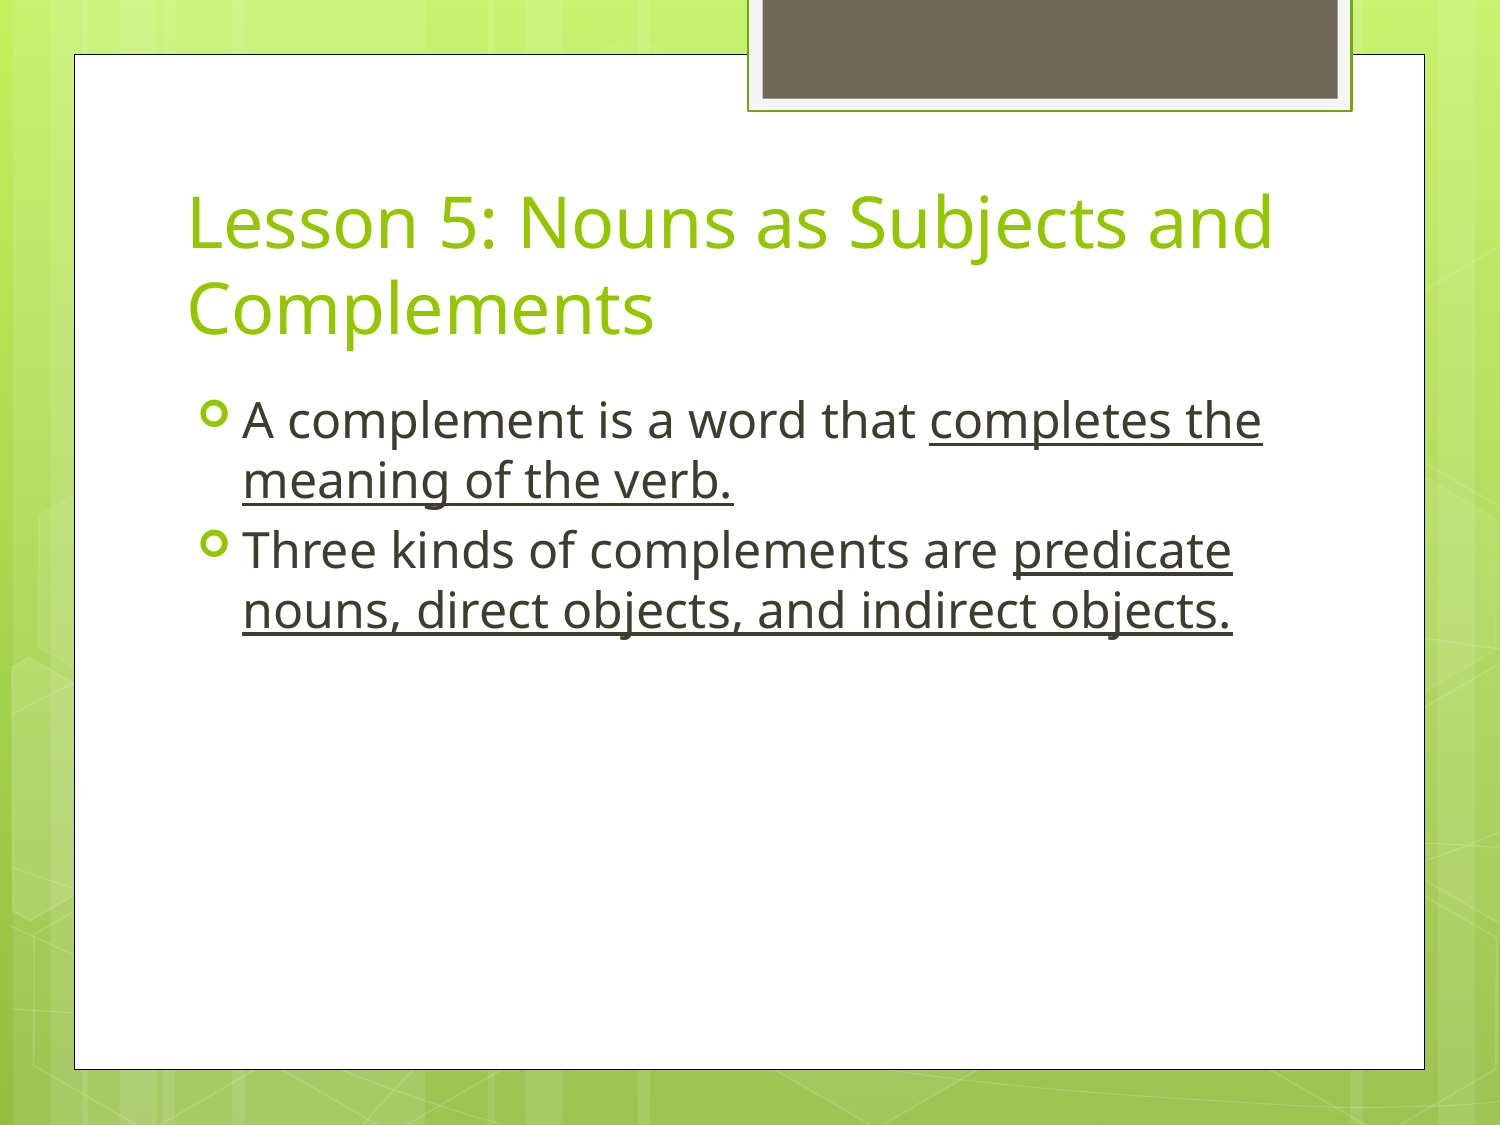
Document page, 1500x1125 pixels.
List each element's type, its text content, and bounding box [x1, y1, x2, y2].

list A complement is a word that completes the meaning of the verb. Three kinds of complements are predicate nouns, direct objects, and indirect objects. [171, 381, 1283, 957]
title Lesson 5: Nouns as Subjects and Complements [171, 168, 1324, 357]
